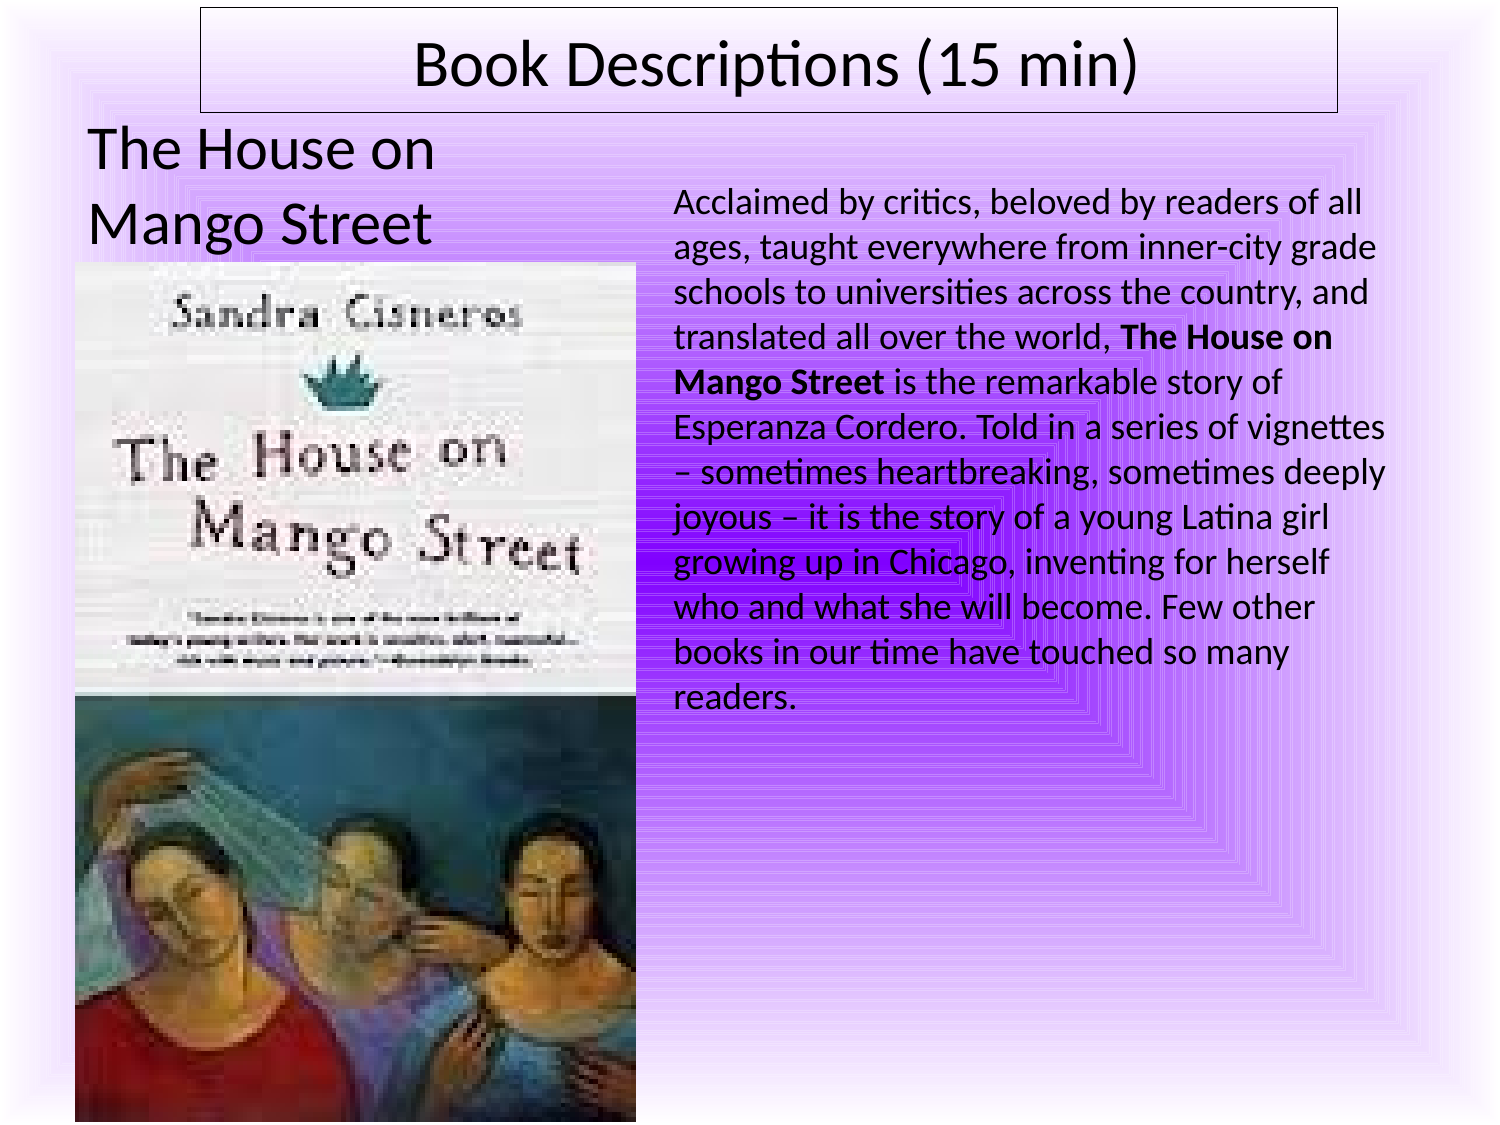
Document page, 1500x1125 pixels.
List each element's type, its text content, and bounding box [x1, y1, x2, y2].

text_box The House on Mango Street [73, 99, 466, 261]
picture [74, 262, 636, 1122]
text_box Acclaimed by critics, beloved by readers of all ages, taught everywhere from inner-city grade schools to universities across the country, and translated all over the world, The House on Mango Street is the remarkable story of Esperanza Cordero. Told in a series of vignettes – sometimes heartbreaking, sometimes deeply joyous – it is the story of a young Latina girl growing up in Chicago, inventing for herself who and what she will become. Few other books in our time have touched so many readers. [658, 124, 1409, 725]
title Book Descriptions (15 min) [200, 7, 1338, 113]
